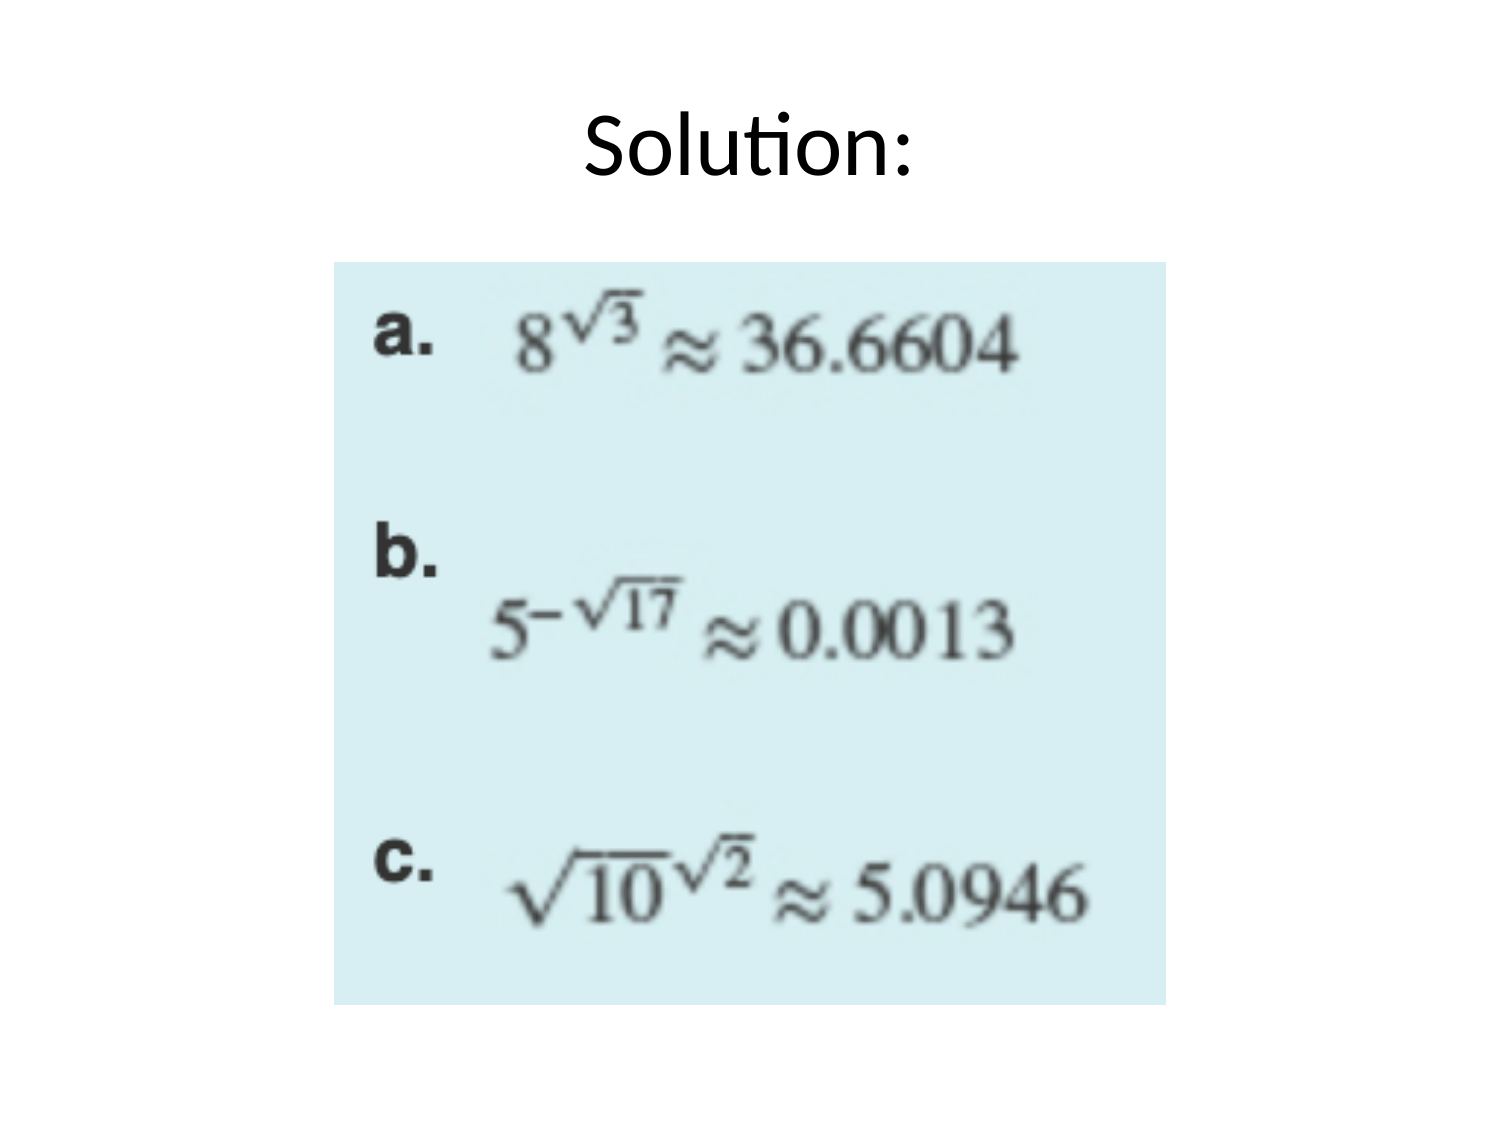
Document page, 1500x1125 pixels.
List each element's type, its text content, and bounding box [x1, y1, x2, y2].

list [74, 262, 1426, 1006]
title Solution: [75, 45, 1425, 233]
